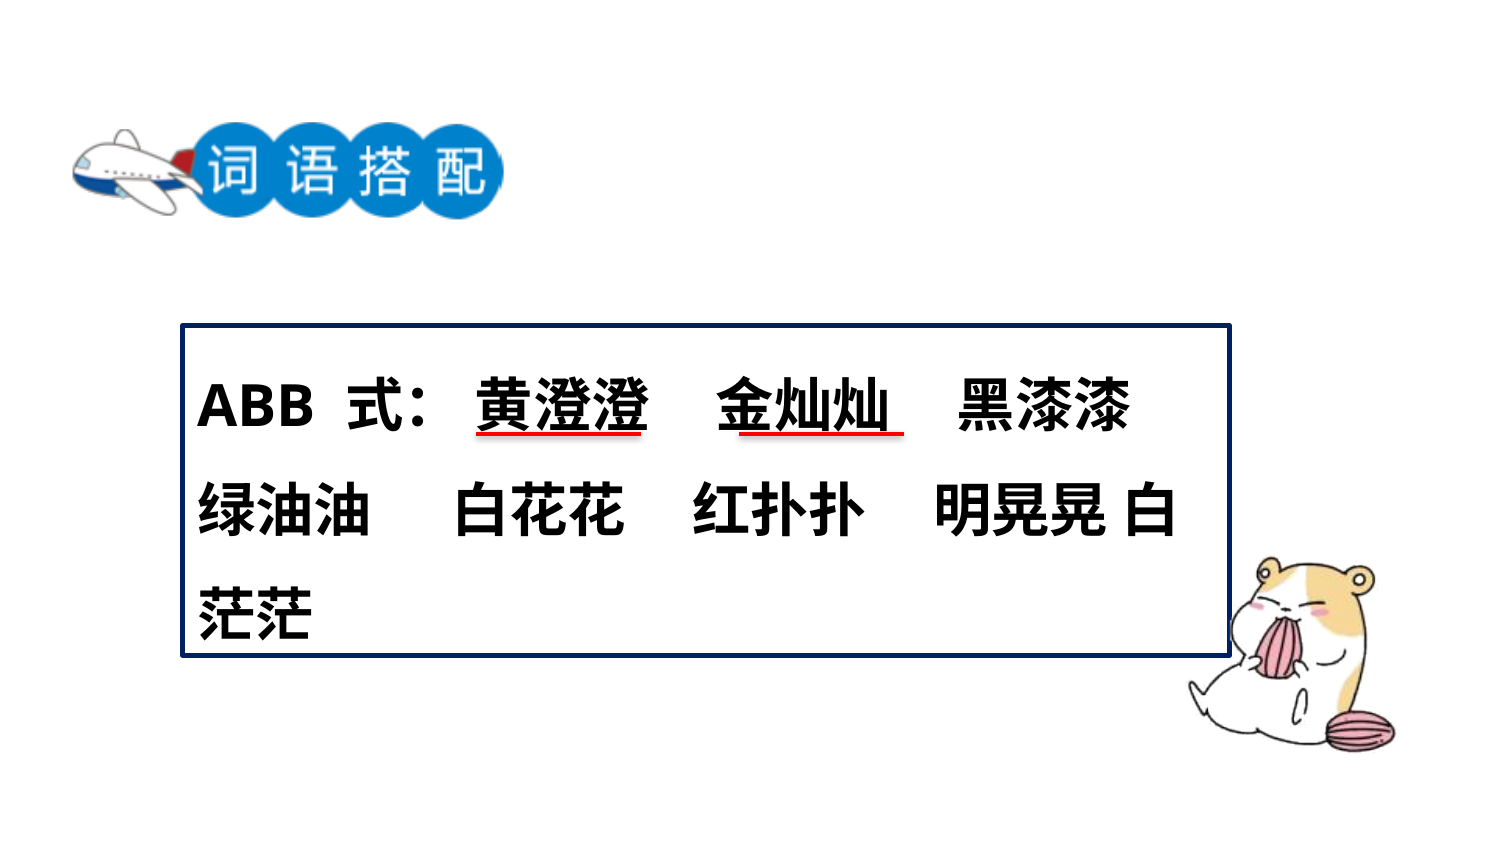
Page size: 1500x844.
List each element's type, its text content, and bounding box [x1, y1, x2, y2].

text_box ABB 式： 黄澄澄 金灿灿 黑漆漆 绿油油 白花花 红扑扑 明晃晃 白茫茫 [182, 325, 1230, 656]
picture [1181, 492, 1500, 760]
picture [67, 121, 518, 224]
